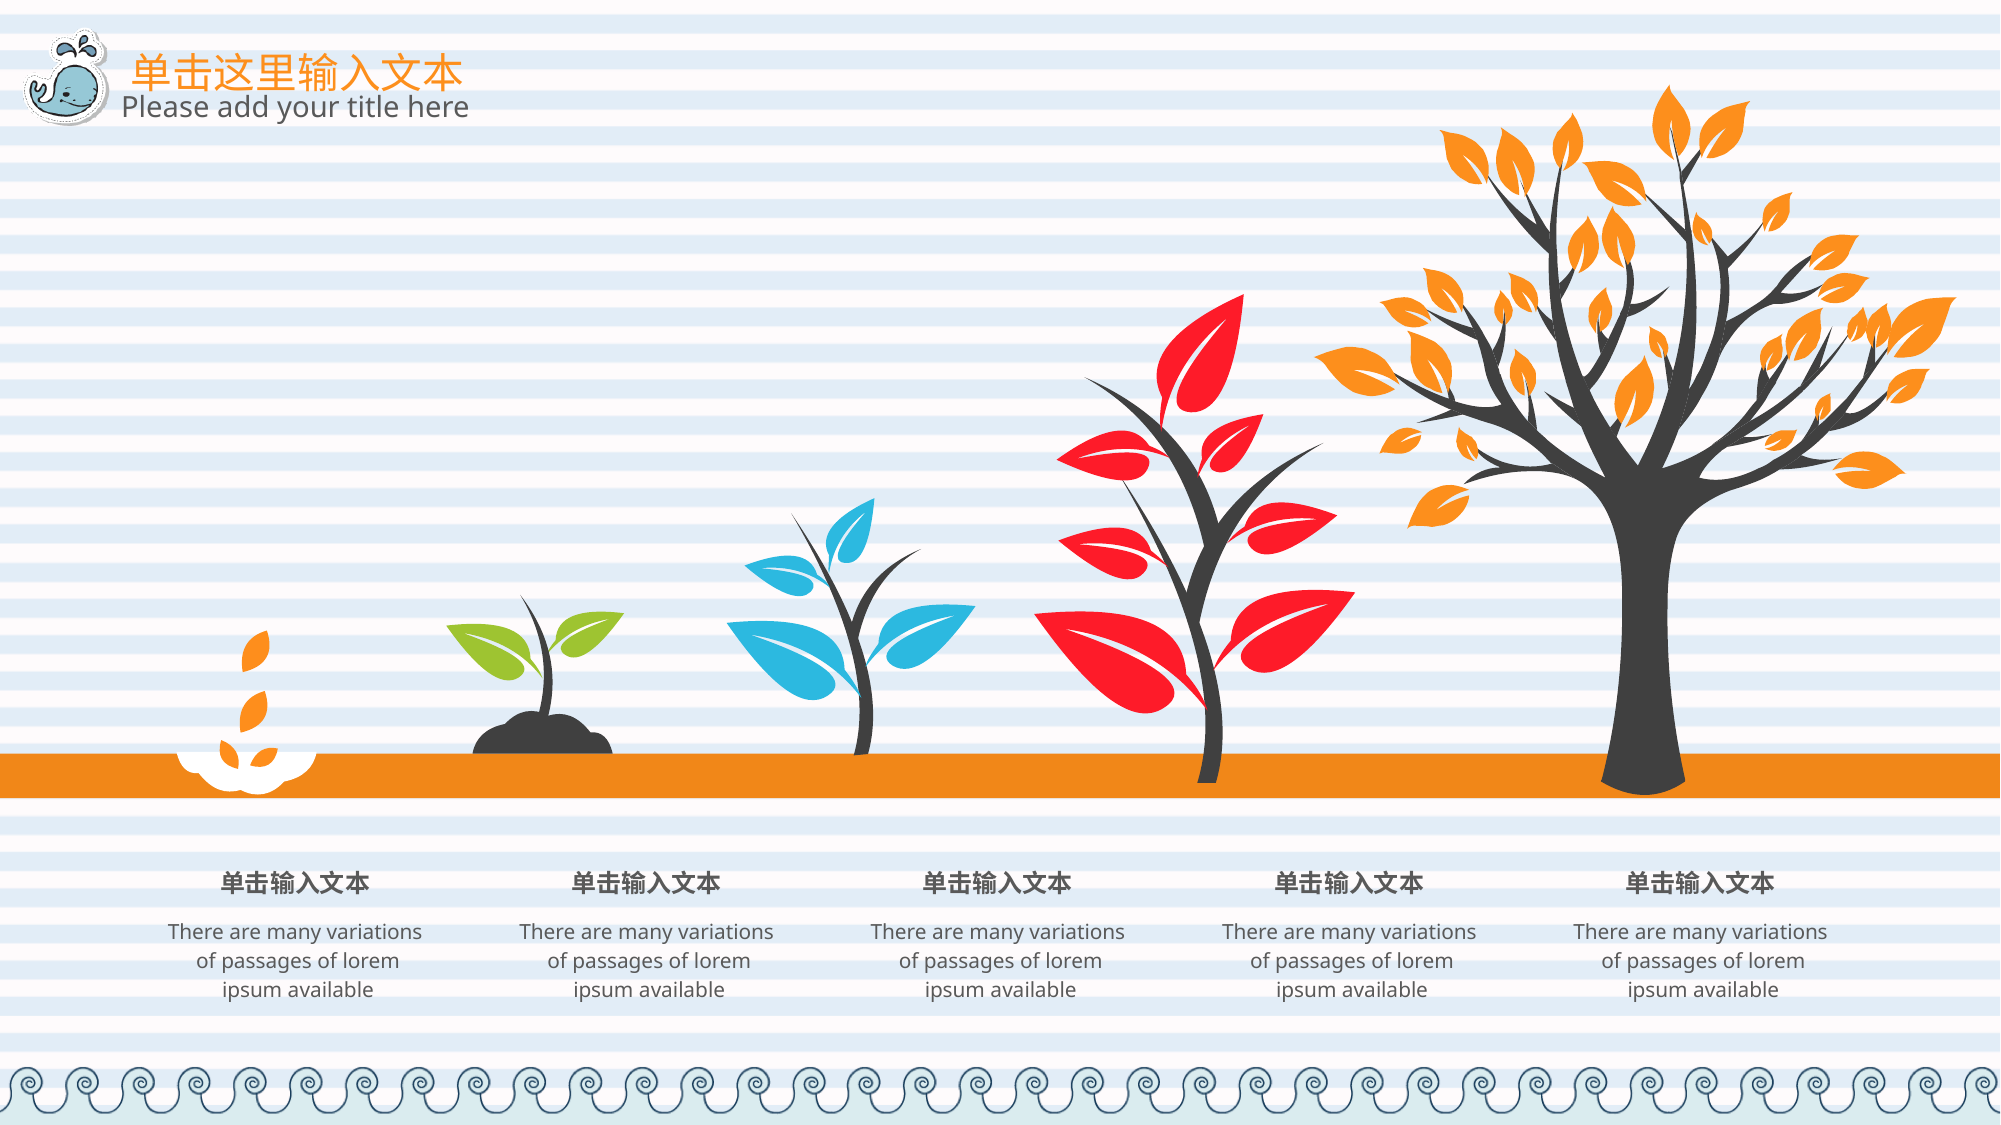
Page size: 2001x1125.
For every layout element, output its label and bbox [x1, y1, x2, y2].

picture [353, 68, 369, 84]
picture [392, 63, 410, 77]
picture [444, 65, 458, 84]
picture [152, 70, 163, 74]
picture [265, 65, 275, 71]
picture [278, 57, 288, 63]
picture [139, 70, 149, 74]
picture [229, 76, 248, 84]
picture [432, 65, 441, 80]
text_box [0, 84, 2000, 1004]
picture [152, 63, 163, 67]
picture [265, 57, 275, 63]
picture [278, 65, 288, 71]
picture [0, 0, 2001, 1125]
picture [139, 63, 149, 67]
